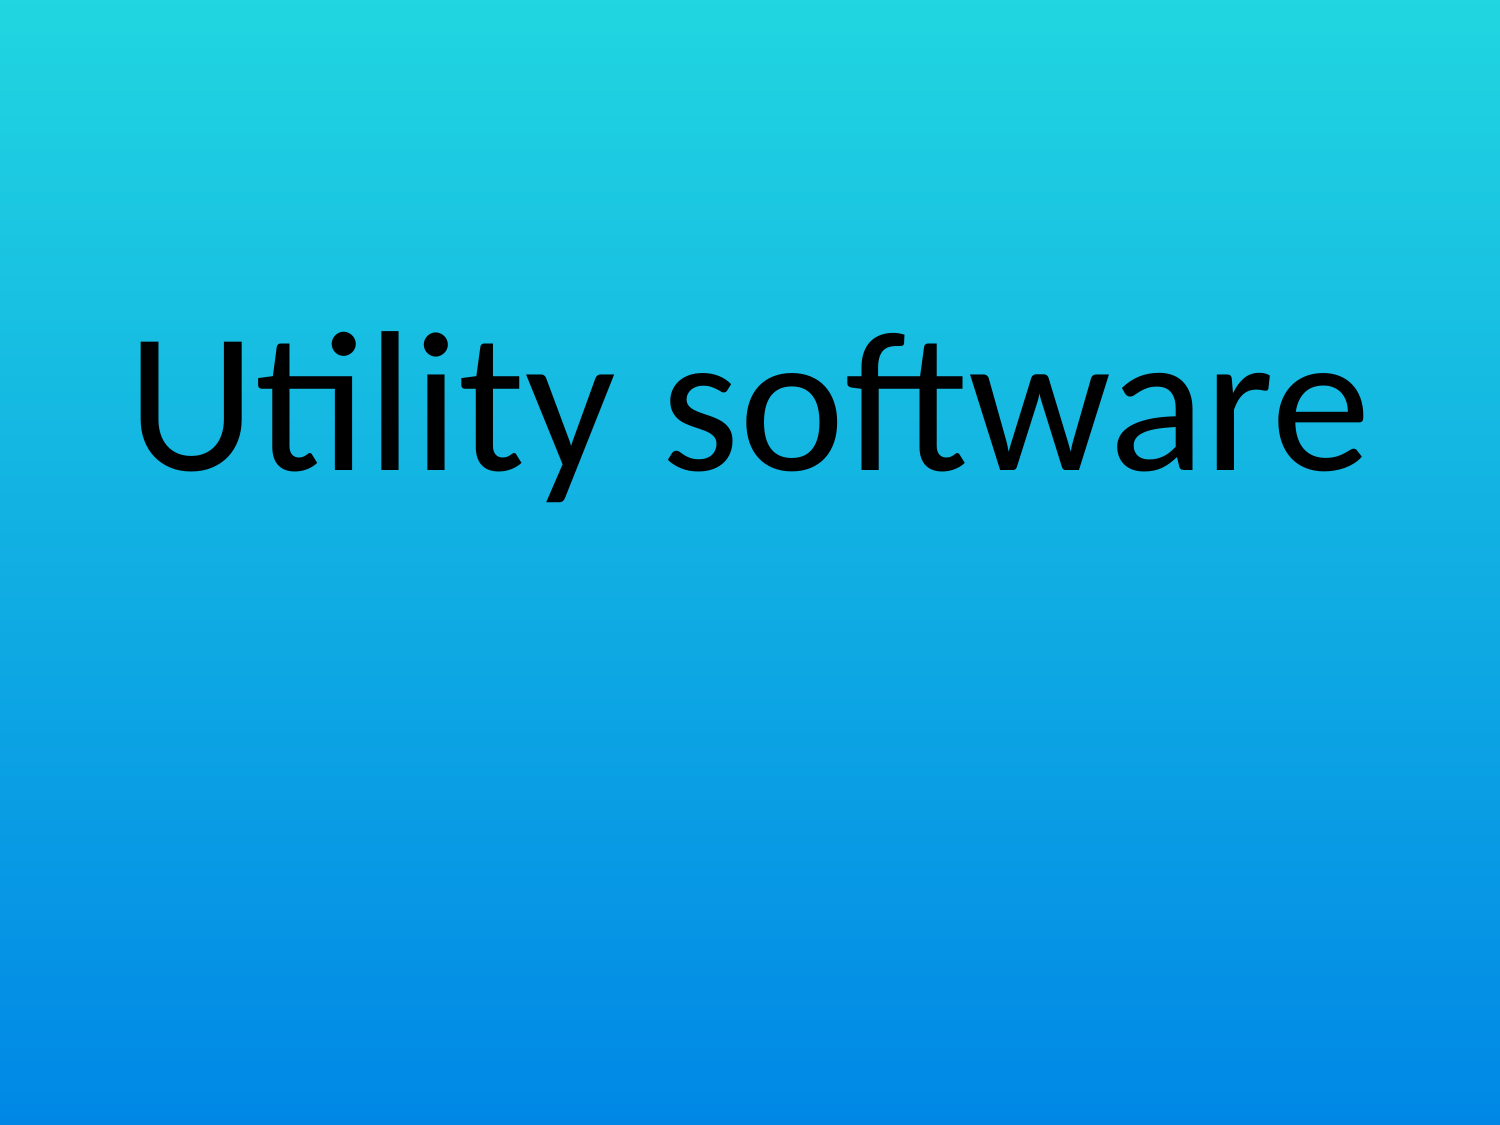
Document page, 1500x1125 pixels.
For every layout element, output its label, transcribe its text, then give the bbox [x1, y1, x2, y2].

list Utility software [75, 262, 1425, 1005]
